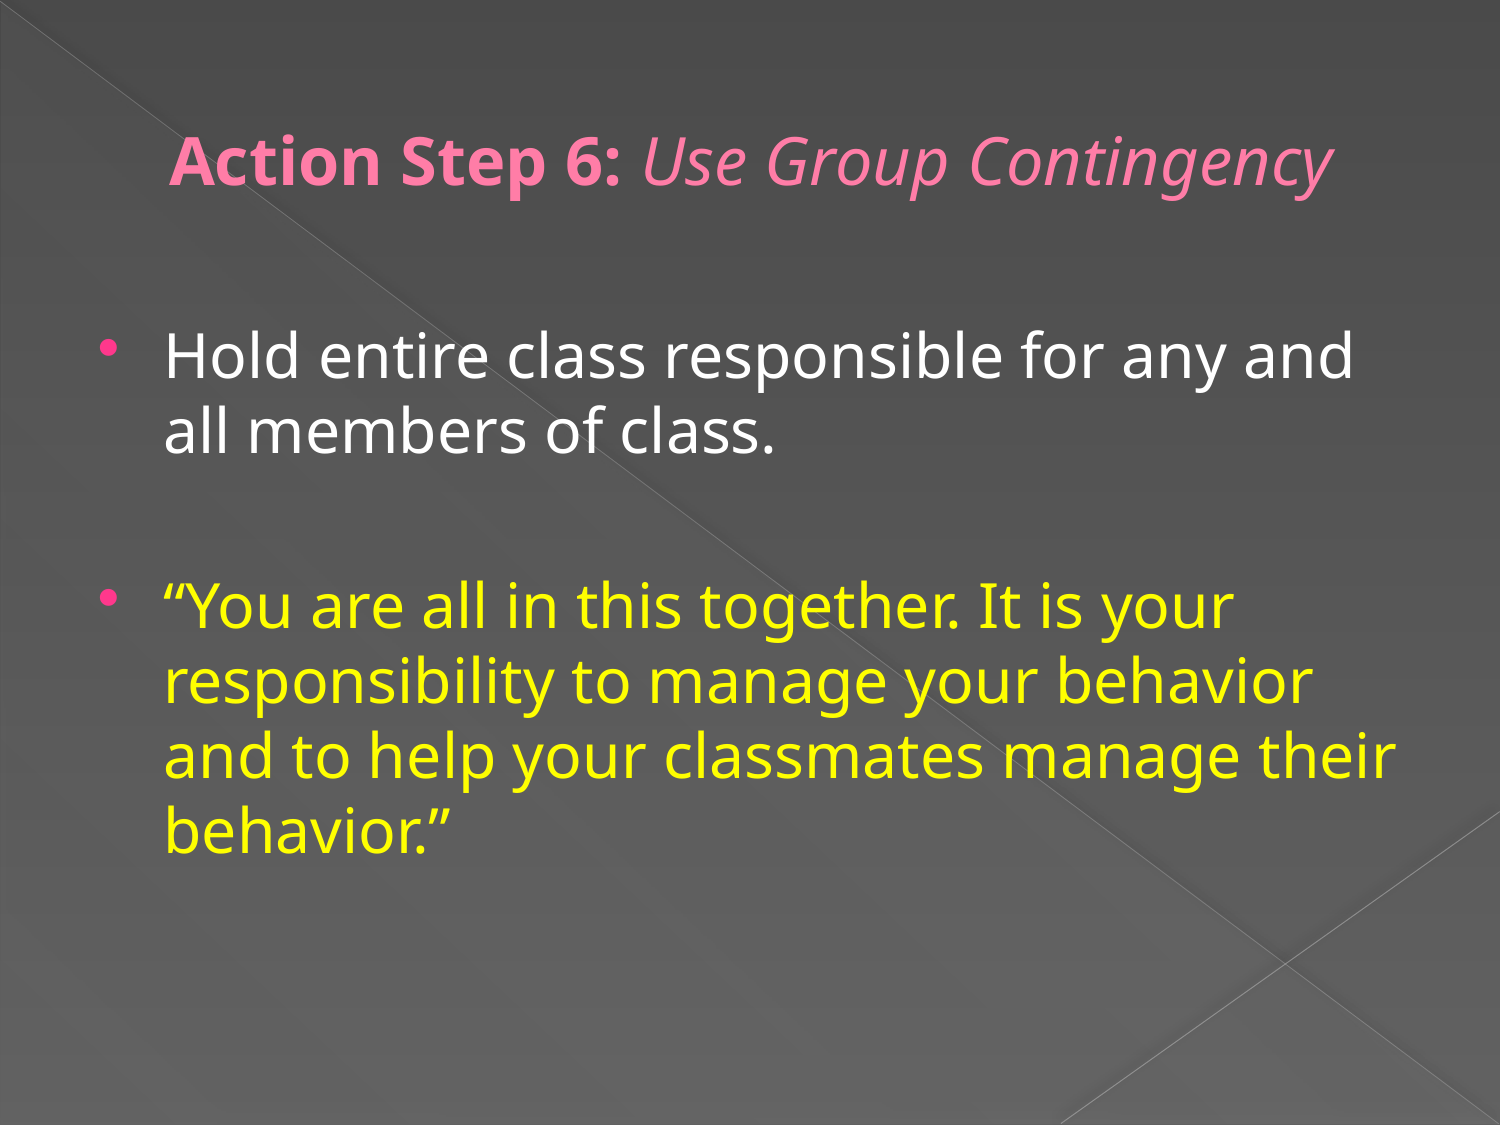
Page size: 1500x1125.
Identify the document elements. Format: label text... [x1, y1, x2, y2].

list Hold entire class responsible for any and all members of class. “You are all in this together. It is your responsibility to manage your behavior and to help your classmates manage their behavior.” [75, 308, 1425, 1059]
title Action Step 6: Use Group Contingency [75, 43, 1425, 274]
